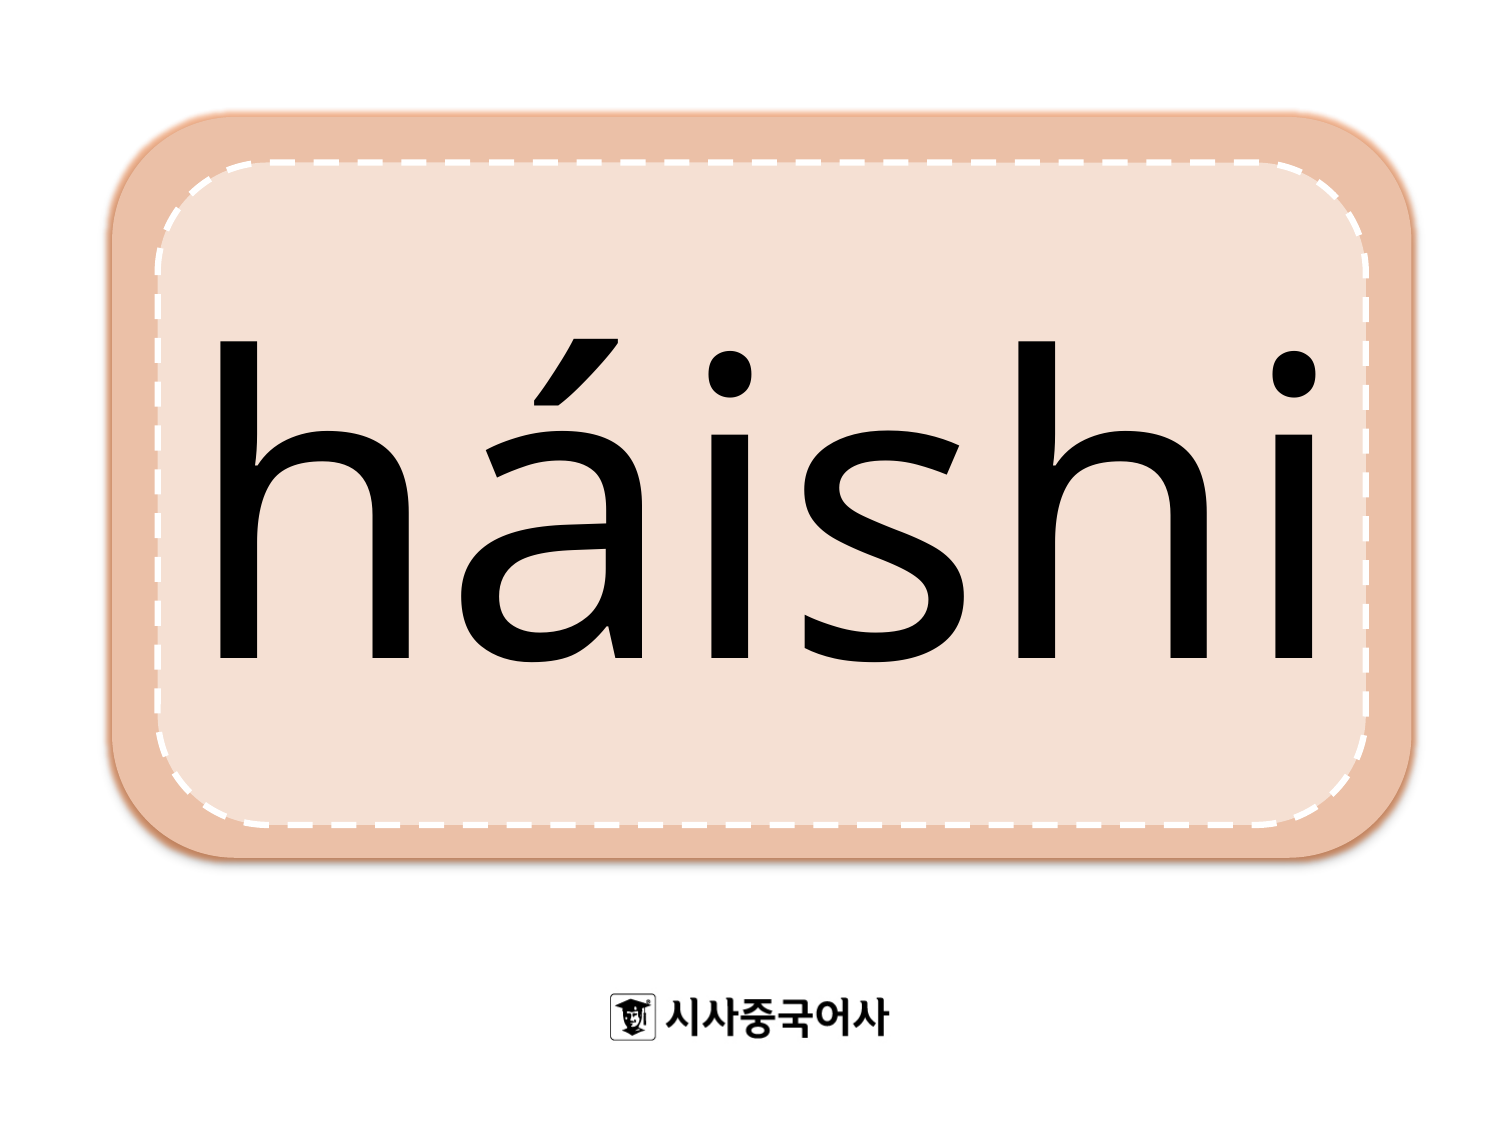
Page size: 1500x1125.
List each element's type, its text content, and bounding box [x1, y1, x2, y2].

picture [602, 987, 898, 1047]
text_box háishi [162, 160, 1371, 824]
